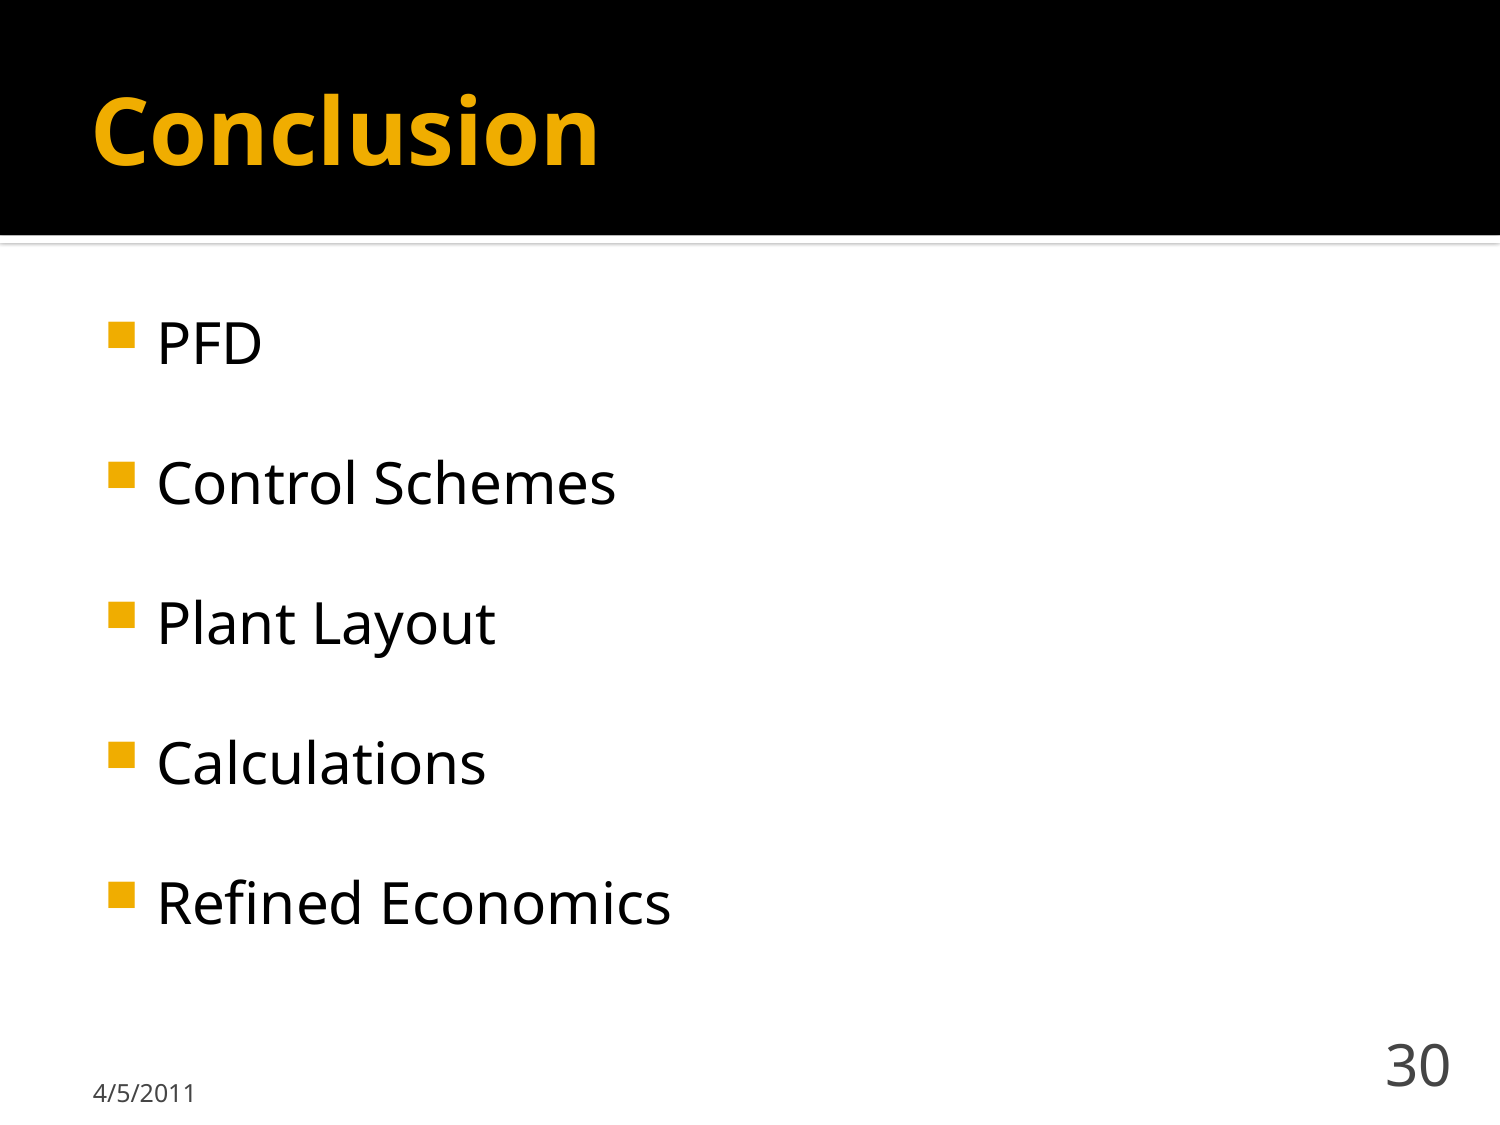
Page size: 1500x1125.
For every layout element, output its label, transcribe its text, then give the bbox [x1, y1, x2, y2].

list PFD Control Schemes Plant Layout Calculations Refined Economics [75, 291, 1425, 1050]
title Conclusion [75, 24, 1425, 231]
slide_number 30 [1345, 1062, 1467, 1108]
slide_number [75, 1062, 425, 1108]
